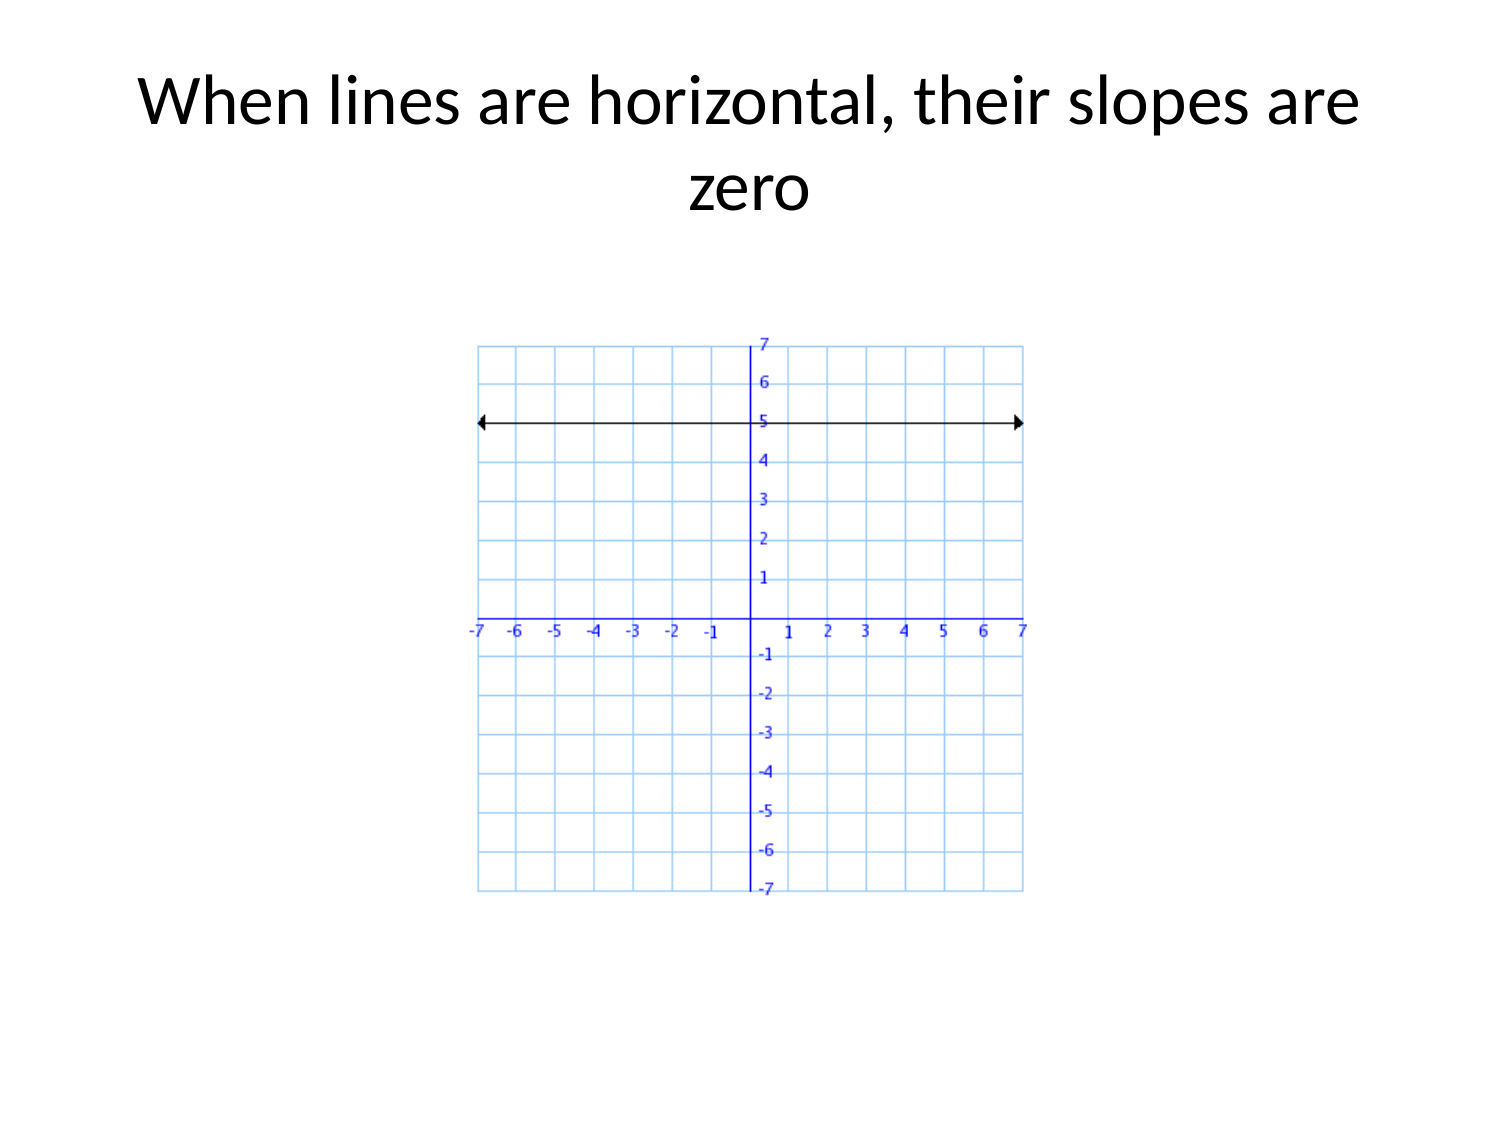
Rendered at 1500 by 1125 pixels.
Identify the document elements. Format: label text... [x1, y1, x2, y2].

title When lines are horizontal, their slopes are zero [75, 45, 1425, 233]
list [437, 320, 1063, 947]
